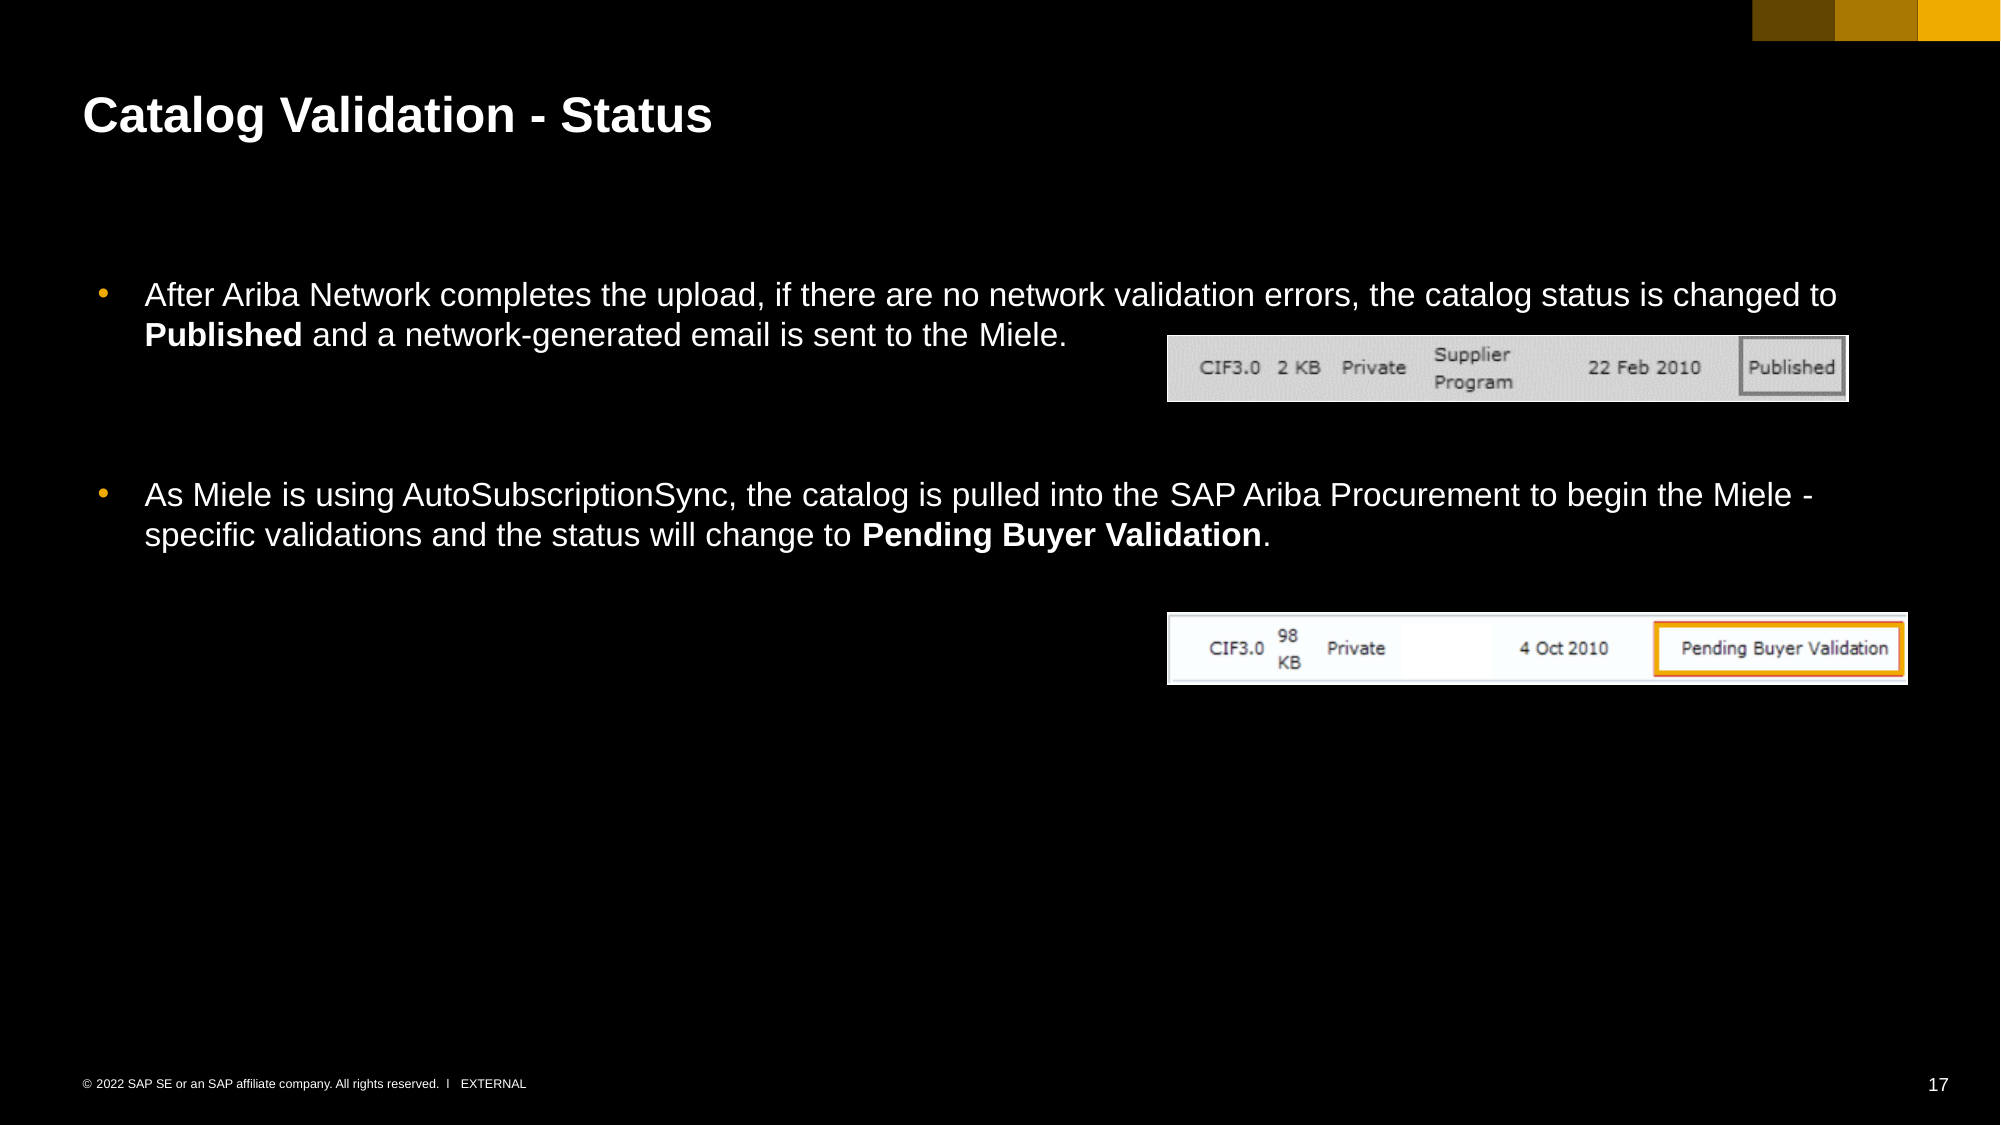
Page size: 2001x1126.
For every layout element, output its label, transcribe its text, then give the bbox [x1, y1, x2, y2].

picture [1166, 335, 1849, 403]
list After Ariba Network completes the upload, if there are no network validation errors, the catalog status is changed to Published and a network-generated email is sent to the Miele. As Miele is using AutoSubscriptionSync, the catalog is pulled into the SAP Ariba Procurement to begin the Miele -specific validations and the status will change to Pending Buyer Validation. [82, 265, 1918, 960]
picture [1167, 612, 1909, 685]
title Catalog Validation - Status [82, 82, 1918, 144]
